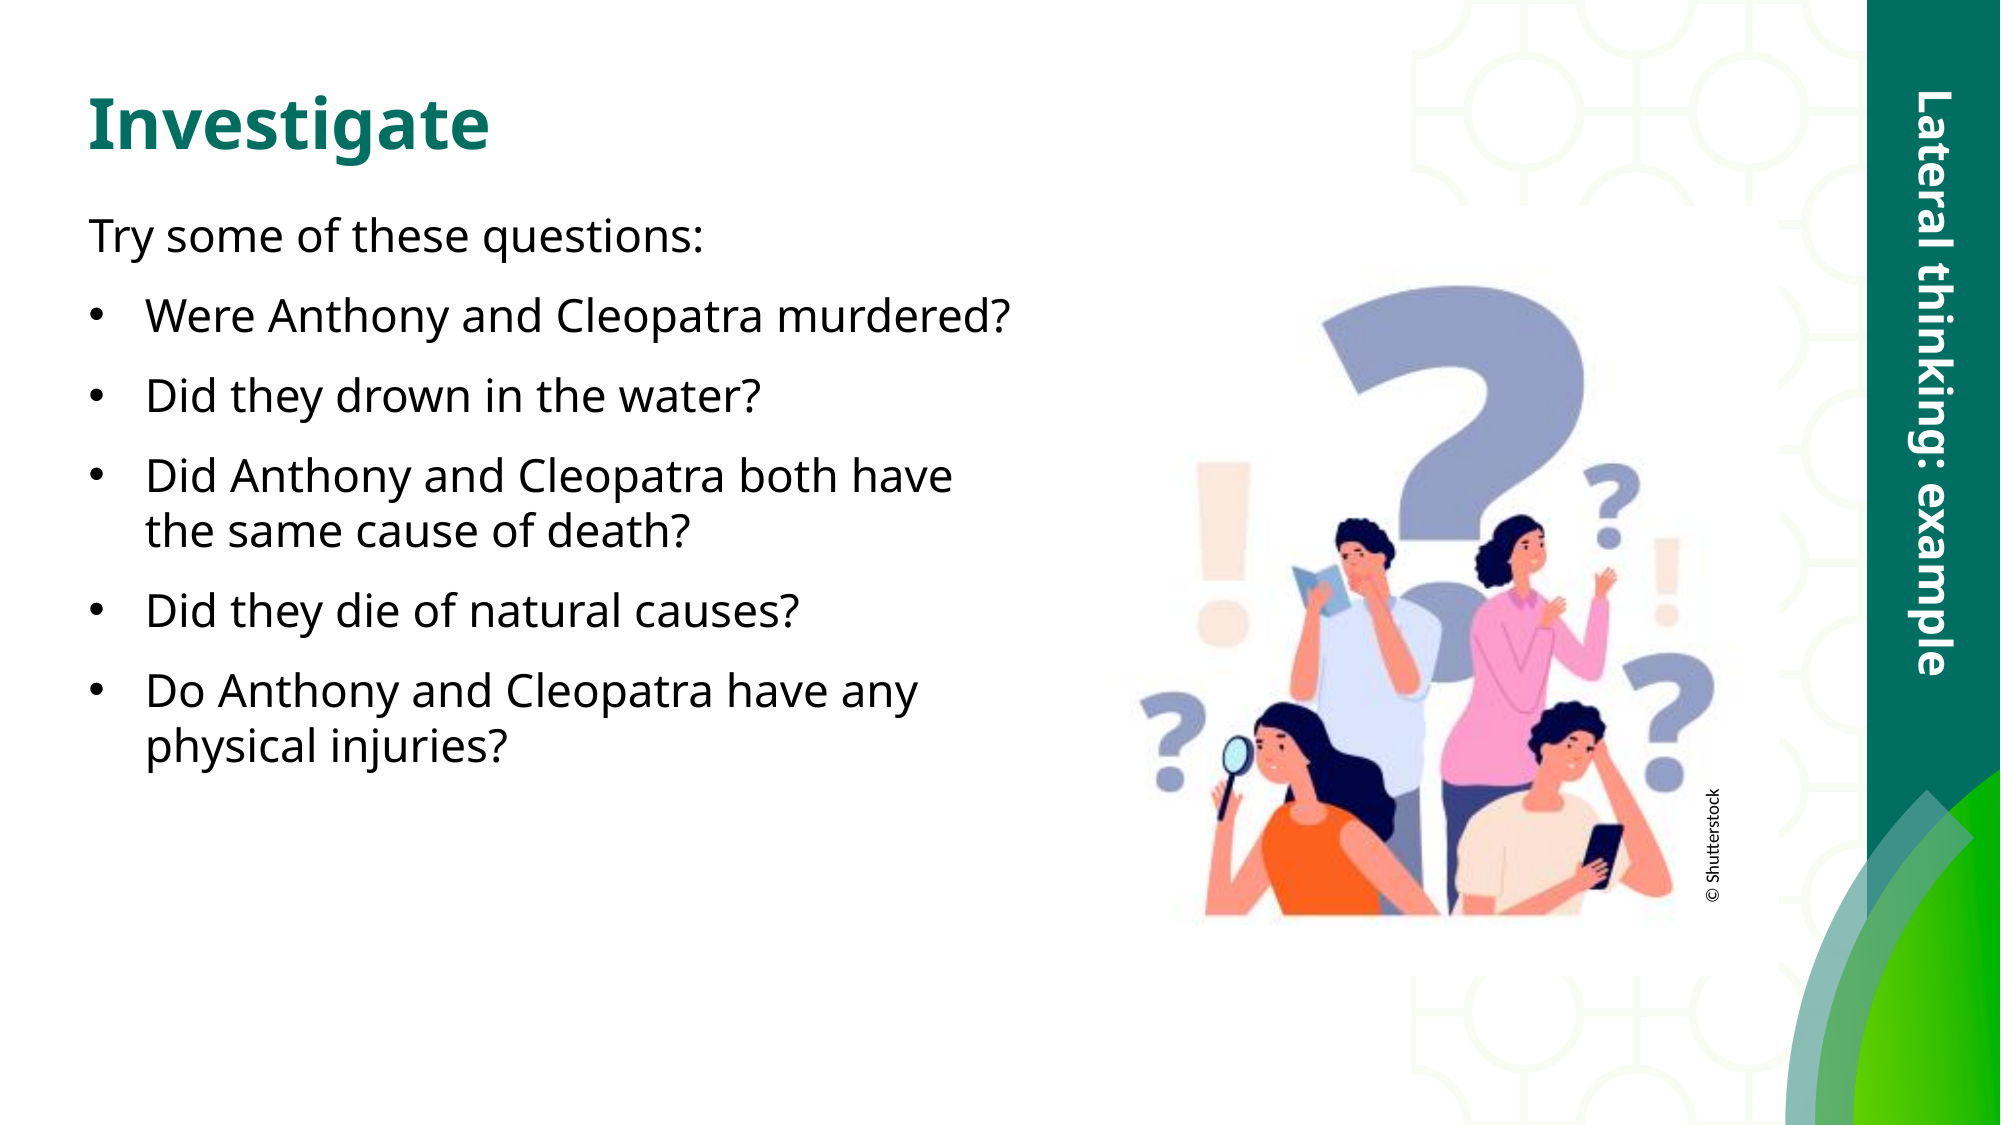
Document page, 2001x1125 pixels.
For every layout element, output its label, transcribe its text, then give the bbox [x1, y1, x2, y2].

picture [1083, 0, 2001, 1125]
list Try some of these questions: Were Anthony and Cleopatra murdered? Did they drown in the water? Did Anthony and Cleopatra both have the same cause of death? Did they die of natural causes? Do Anthony and Cleopatra have any physical injuries? [88, 206, 1019, 1034]
text_box Lateral thinking: example [1867, 88, 2000, 768]
title Investigate [88, 88, 1743, 161]
